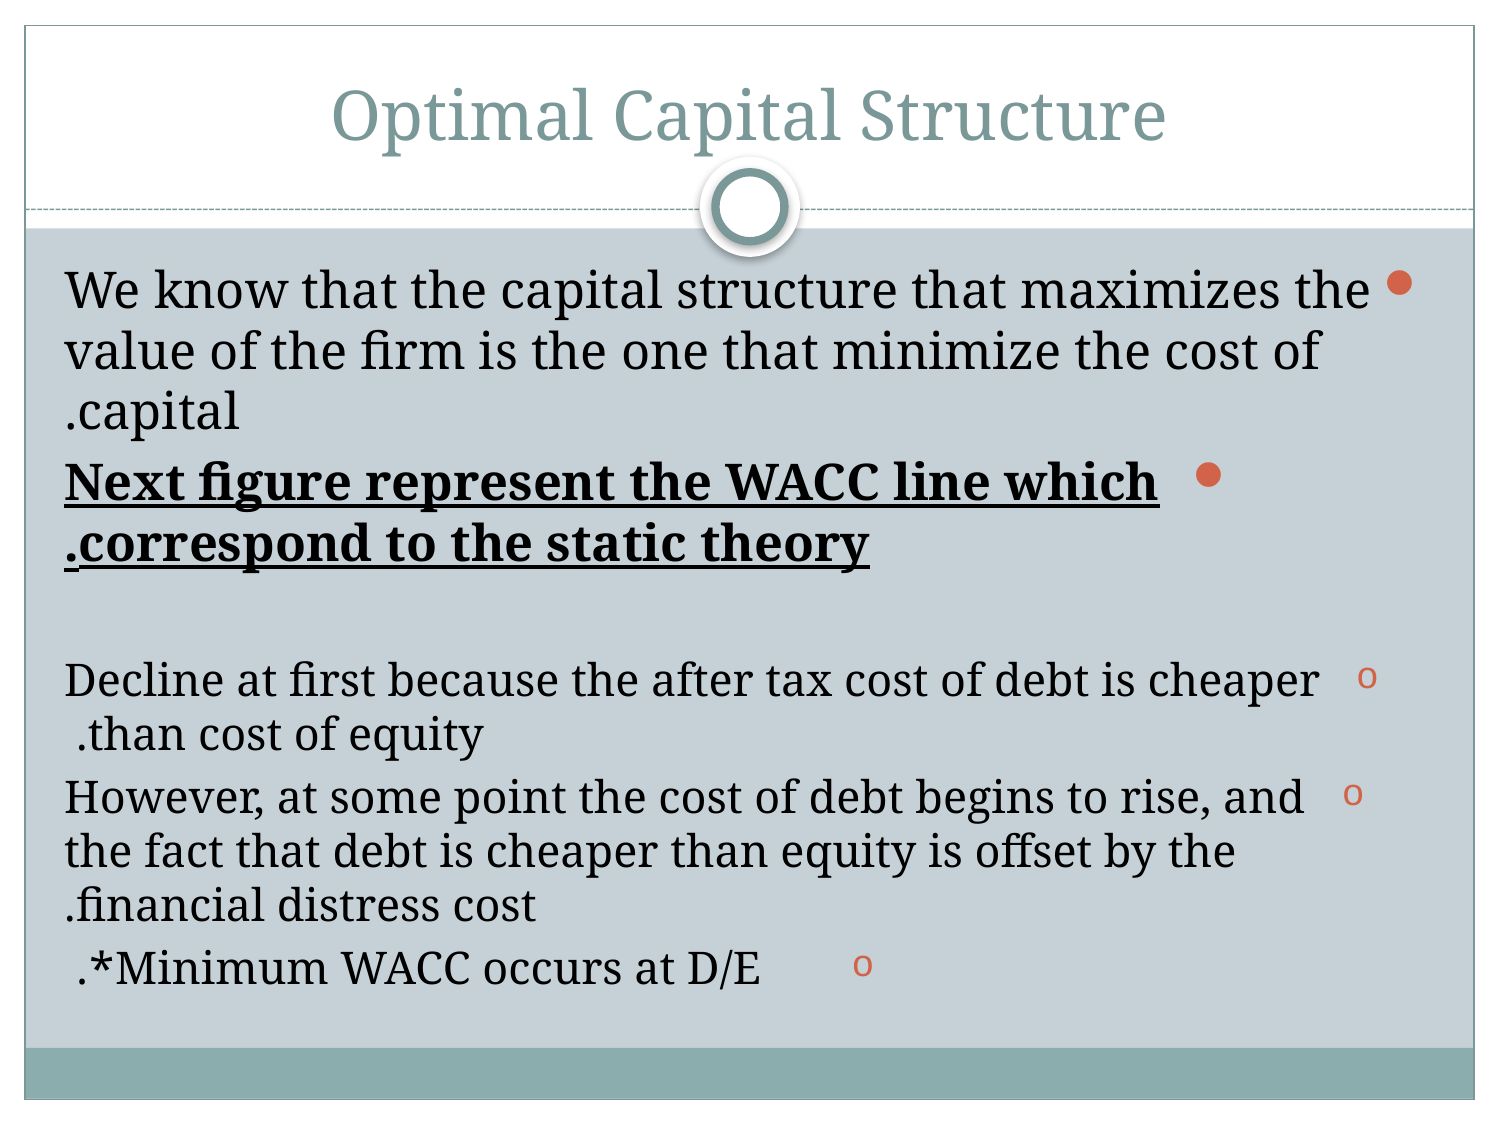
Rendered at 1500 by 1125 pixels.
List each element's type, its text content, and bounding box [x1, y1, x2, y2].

title Optimal Capital Structure [49, 37, 1450, 162]
list We know that the capital structure that maximizes the value of the firm is the one that minimize the cost of capital. Next figure represent the WACC line which correspond to the static theory. Decline at first because the after tax cost of debt is cheaper than cost of equity. However, at some point the cost of debt begins to rise, and the fact that debt is cheaper than equity is offset by the financial distress cost. Minimum WACC occurs at D/E*. [49, 250, 1445, 1001]
